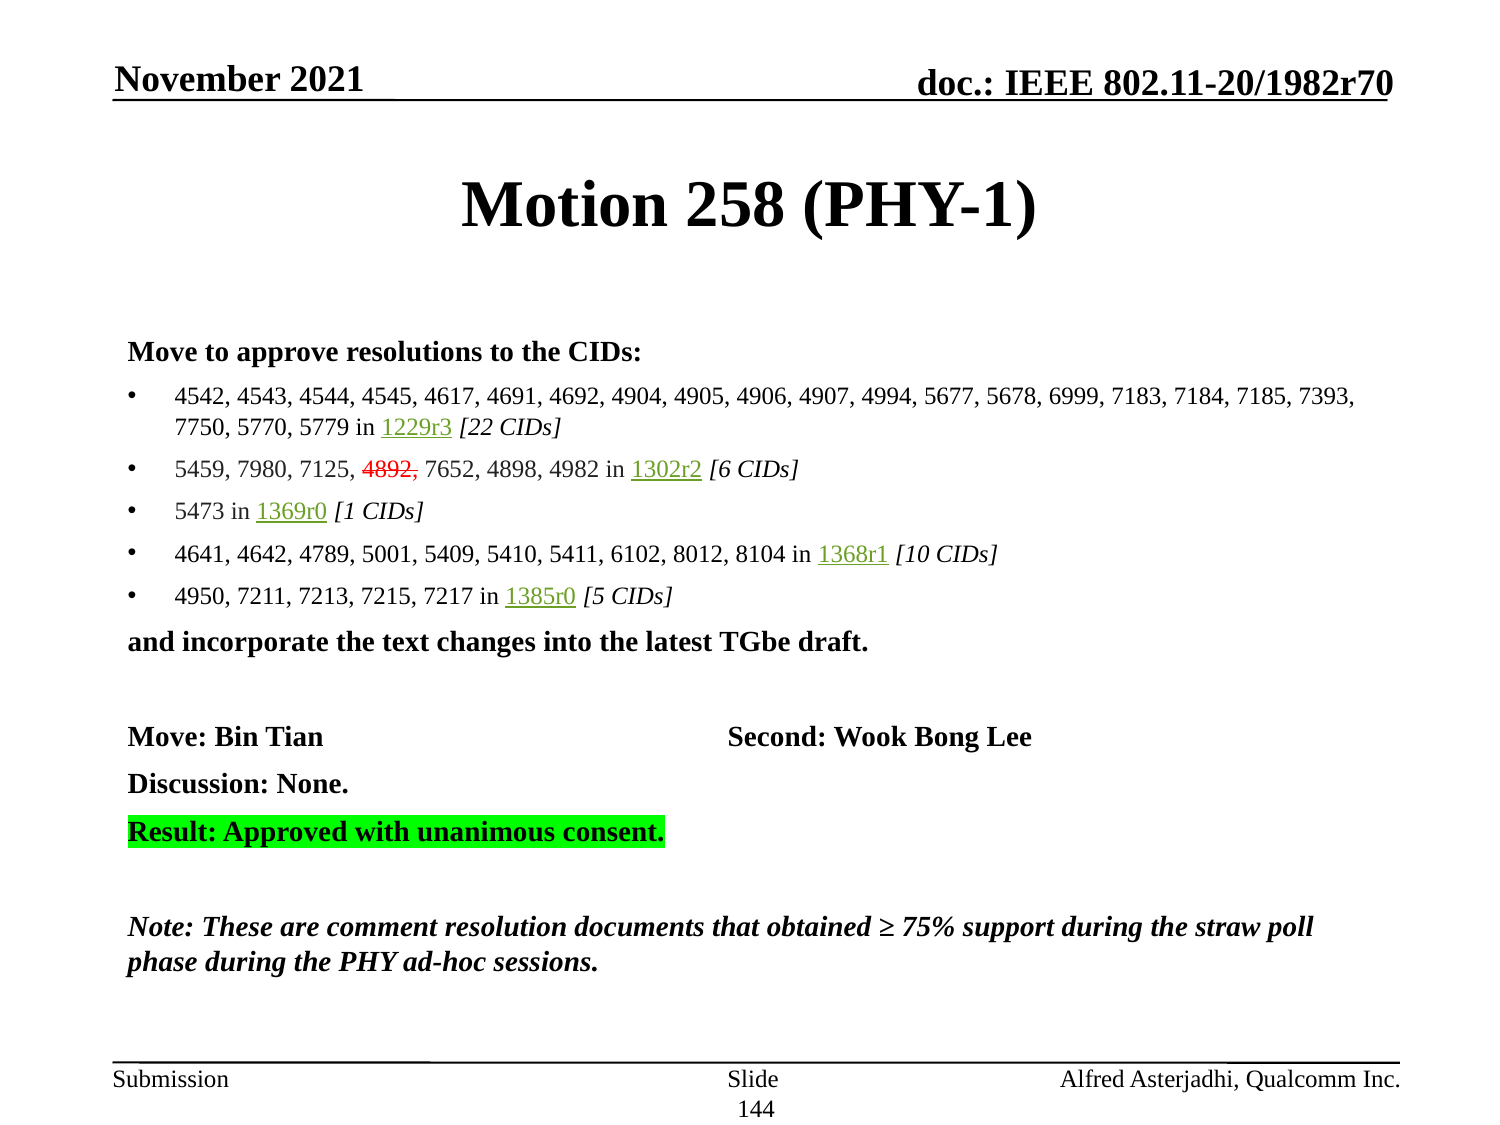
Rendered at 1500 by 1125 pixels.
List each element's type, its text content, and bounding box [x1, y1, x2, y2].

list Move to approve resolutions to the CIDs: 4542, 4543, 4544, 4545, 4617, 4691, 4692, 4904, 4905, 4906, 4907, 4994, 5677, 5678, 6999, 7183, 7184, 7185, 7393, 7750, 5770, 5779 in 1229r3 [22 CIDs] 5459, 7980, 7125, 4892, 7652, 4898, 4982 in 1302r2 [6 CIDs] 5473 in 1369r0 [1 CIDs] 4641, 4642, 4789, 5001, 5409, 5410, 5411, 6102, 8012, 8104 in 1368r1 [10 CIDs] 4950, 7211, 7213, 7215, 7217 in 1385r0 [5 CIDs] and incorporate the text changes into the latest TGbe draft. Move: Bin Tian Second: Wook Bong Lee Discussion: None. Result: Approved with unanimous consent. Note: These are comment resolution documents that obtained ≥ 75% support during the straw poll phase during the PHY ad-hoc sessions. [112, 324, 1388, 1063]
slide_number Slide 144 [712, 1061, 800, 1123]
title Motion 258 (PHY-1) [112, 112, 1388, 288]
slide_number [114, 54, 423, 100]
footer Alfred Asterjadhi, Qualcomm Inc. [878, 1061, 1402, 1093]
